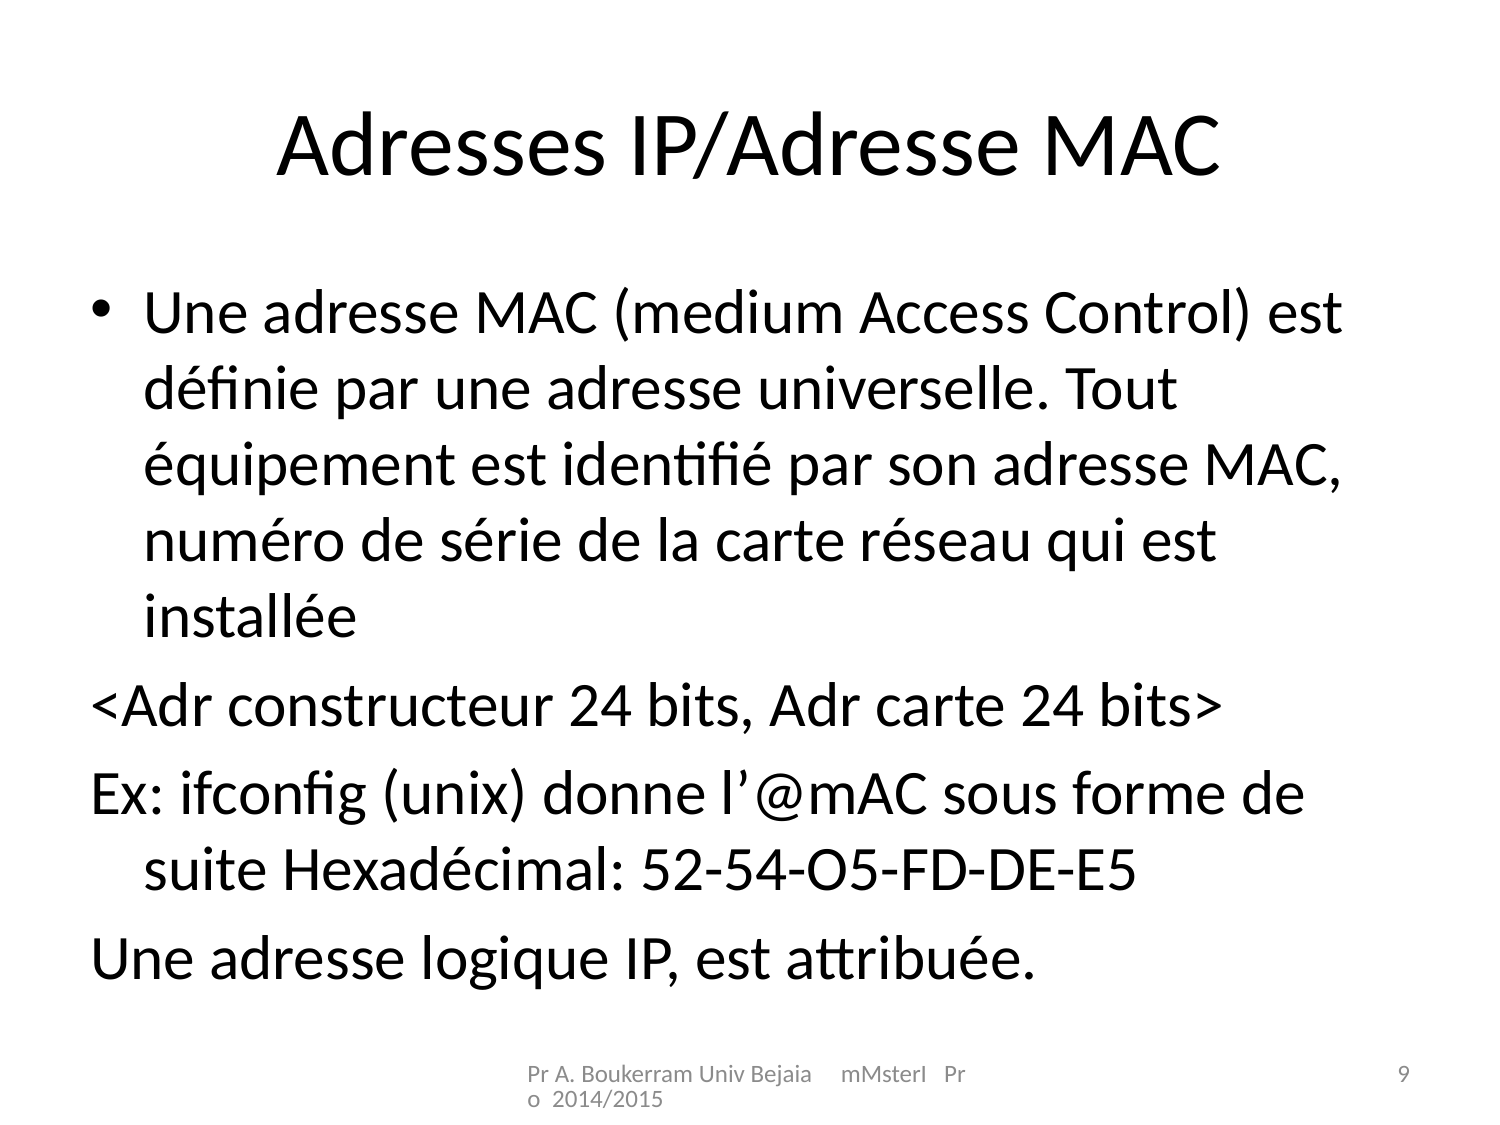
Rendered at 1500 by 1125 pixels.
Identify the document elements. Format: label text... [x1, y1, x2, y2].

title Adresses IP/Adresse MAC [75, 45, 1425, 233]
slide_number 9 [1074, 1042, 1425, 1103]
footer Pr A. Boukerram Univ Bejaia mMsterI Pro 2014/2015 [512, 1042, 988, 1103]
list Une adresse MAC (medium Access Control) est définie par une adresse universelle. Tout équipement est identifié par son adresse MAC, numéro de série de la carte réseau qui est installée <Adr constructeur 24 bits, Adr carte 24 bits> Ex: ifconfig (unix) donne l’@mAC sous forme de suite Hexadécimal: 52-54-O5-FD-DE-E5 Une adresse logique IP, est attribuée. [75, 262, 1425, 1005]
